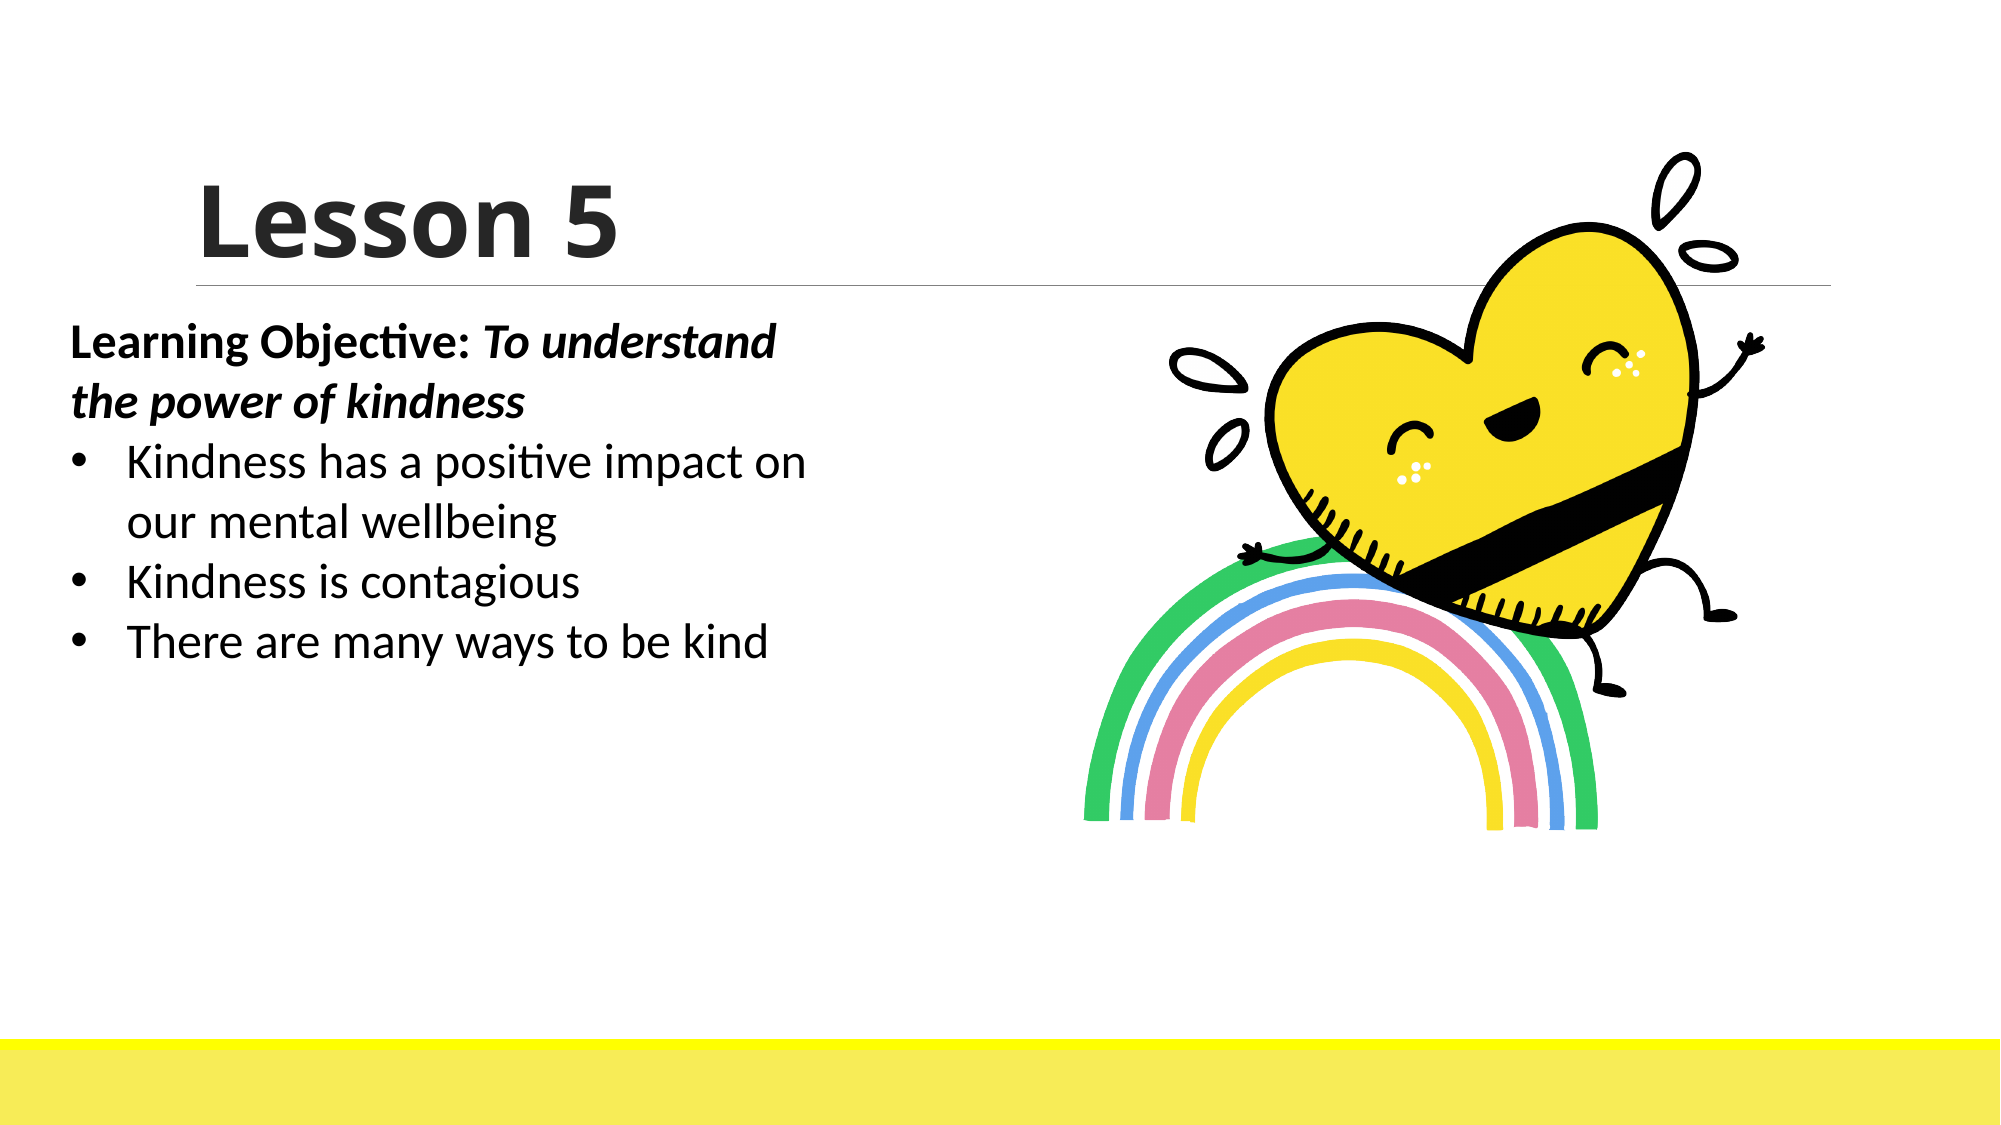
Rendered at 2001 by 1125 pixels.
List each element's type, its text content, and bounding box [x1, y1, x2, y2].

title Lesson 5 [180, 47, 1830, 285]
text_box Learning Objective: To understand the power of kindness Kindness has a positive impact on our mental wellbeing Kindness is contagious There are many ways to be kind [55, 301, 850, 677]
picture [1049, 116, 1798, 866]
